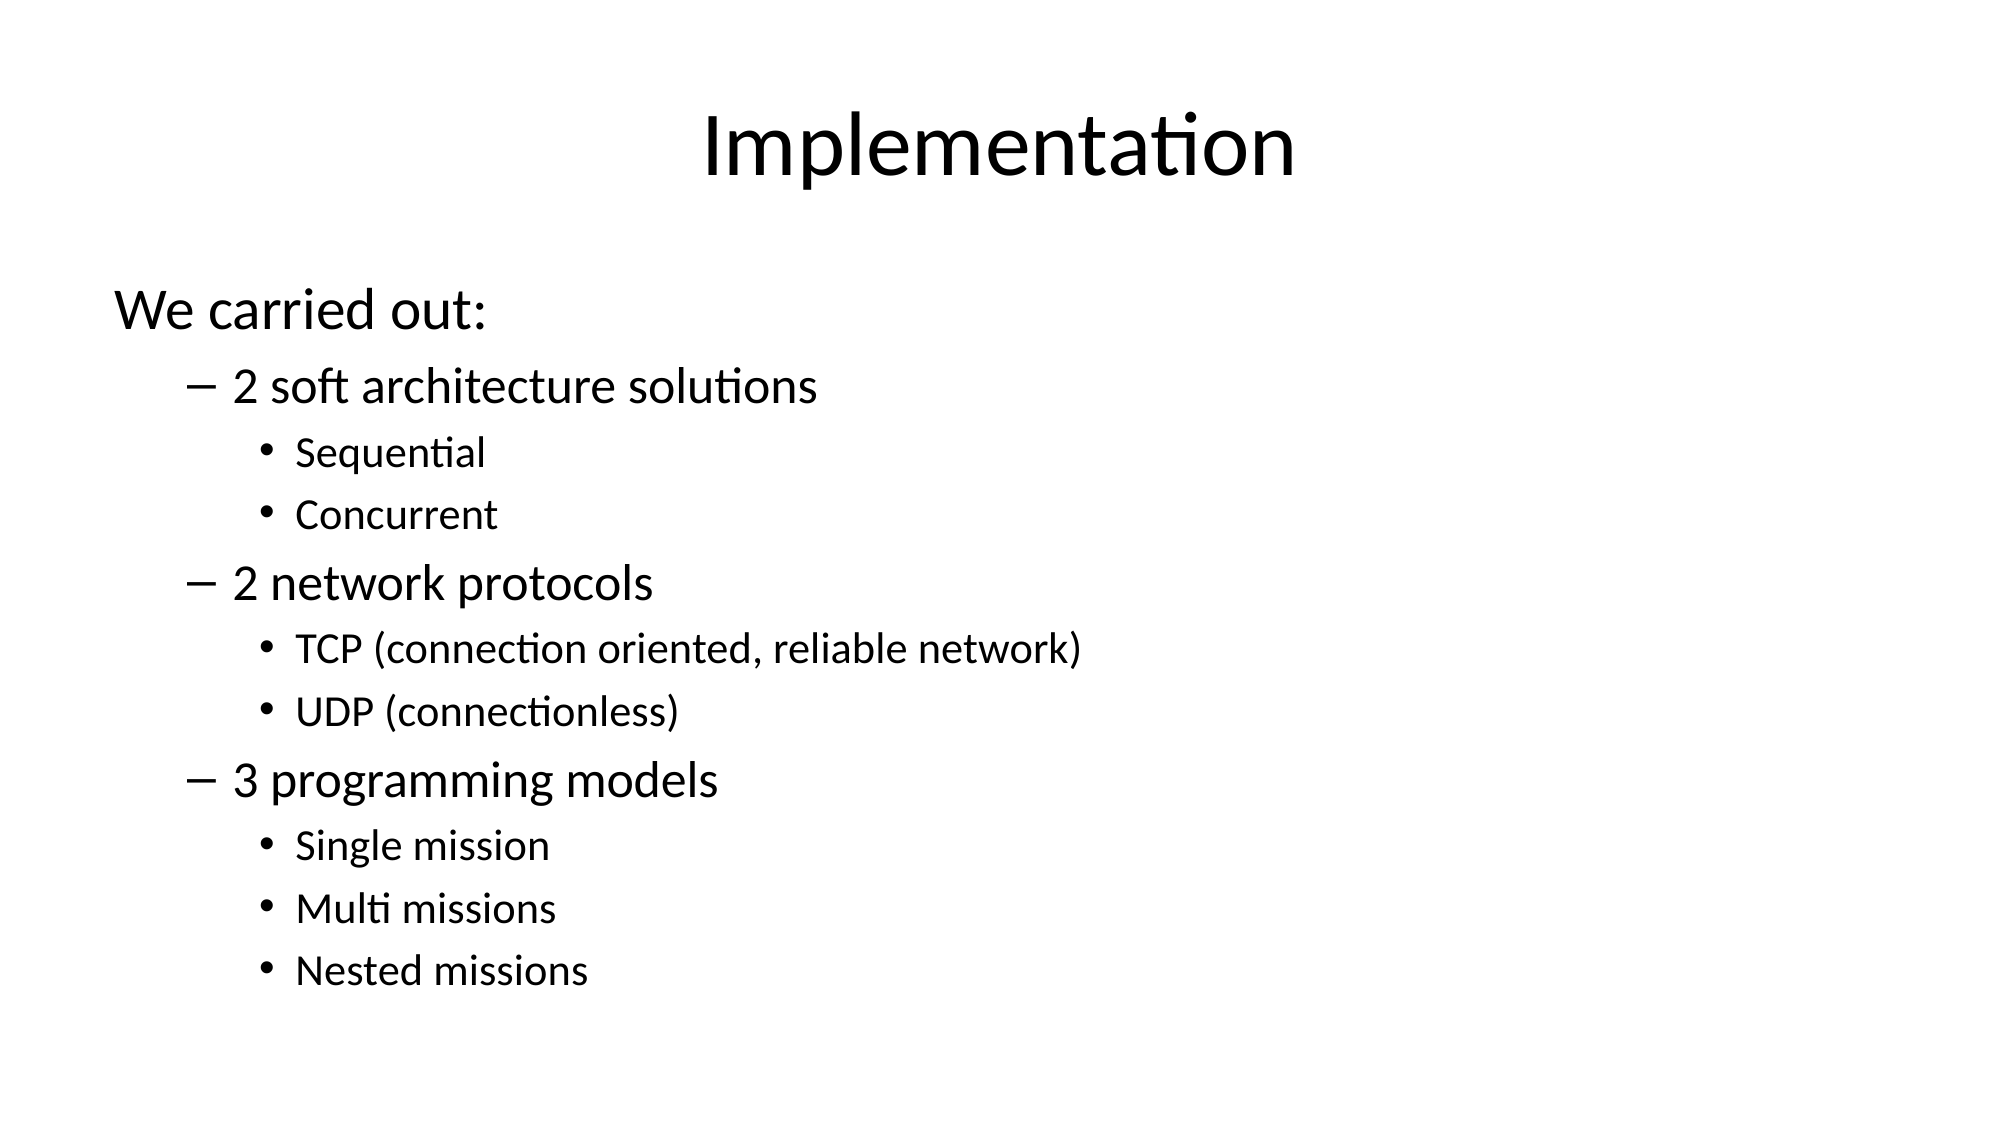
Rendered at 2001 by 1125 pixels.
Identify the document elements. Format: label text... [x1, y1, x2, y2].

title Implementation [99, 45, 1900, 233]
list We carried out: 2 soft architecture solutions Sequential Concurrent 2 network protocols TCP (connection oriented, reliable network) UDP (connectionless) 3 programming models Single mission Multi missions Nested missions [99, 262, 1900, 1005]
